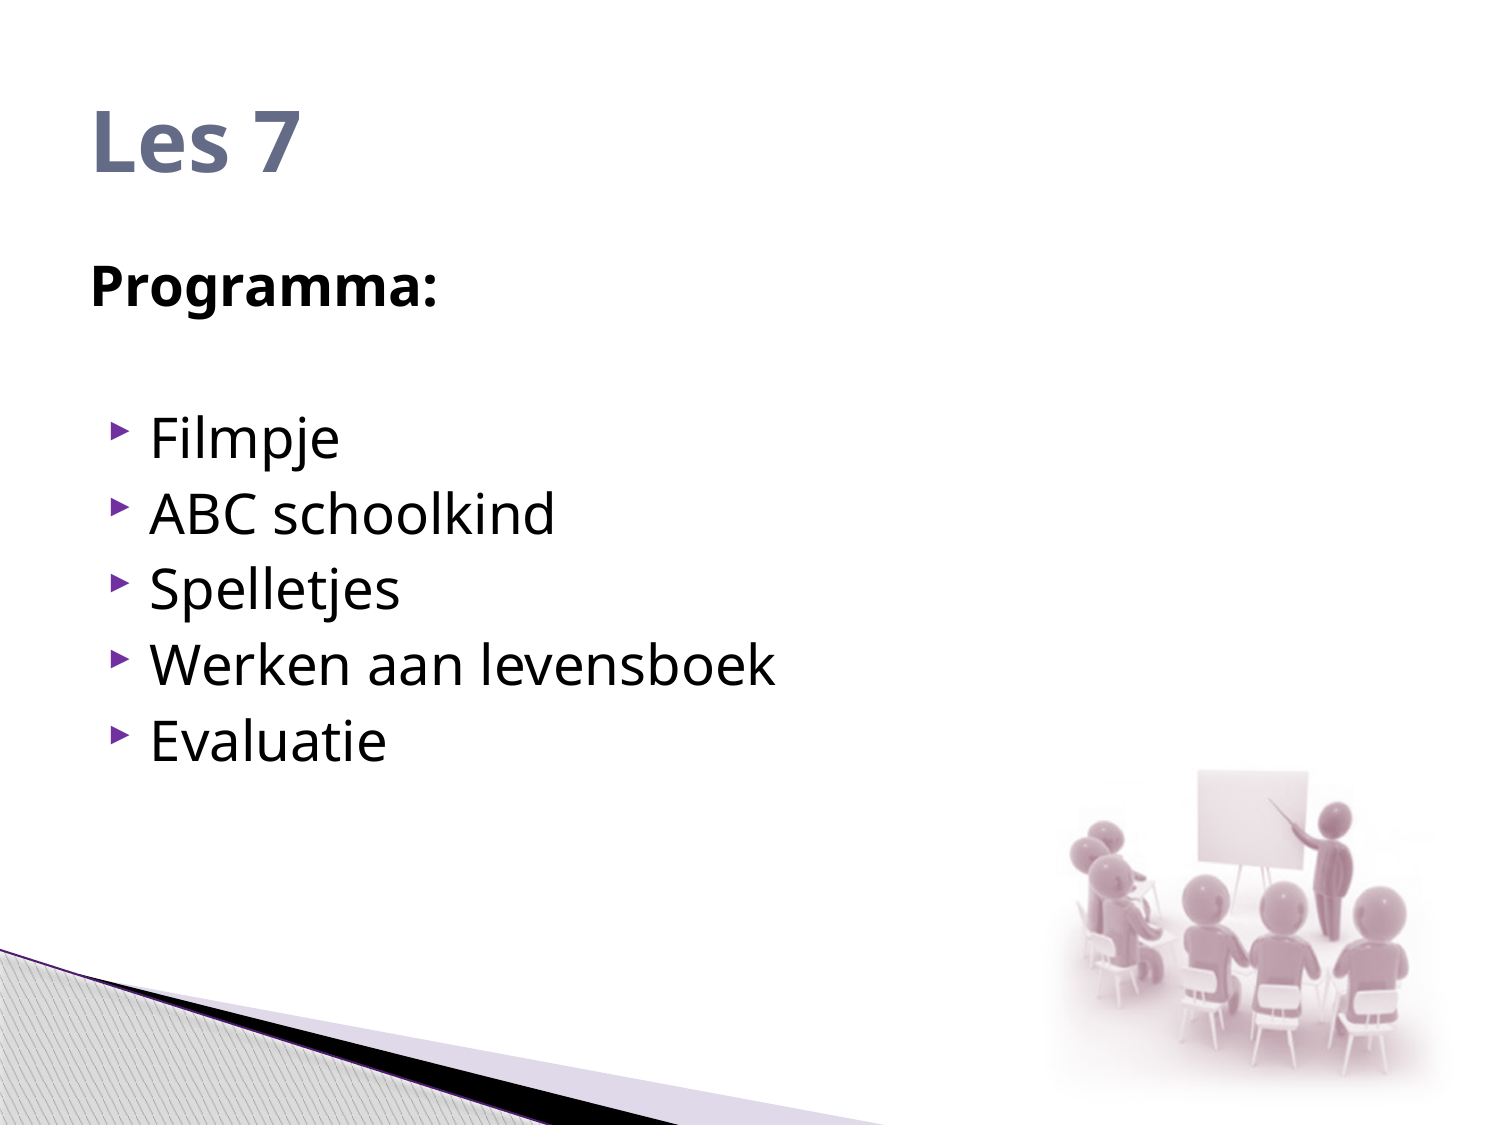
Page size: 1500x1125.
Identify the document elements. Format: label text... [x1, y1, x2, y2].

title Les 7 [75, 45, 1425, 233]
list Programma: Filmpje ABC schoolkind Spelletjes Werken aan levensboek Evaluatie [75, 243, 1425, 986]
picture [1033, 739, 1463, 1112]
